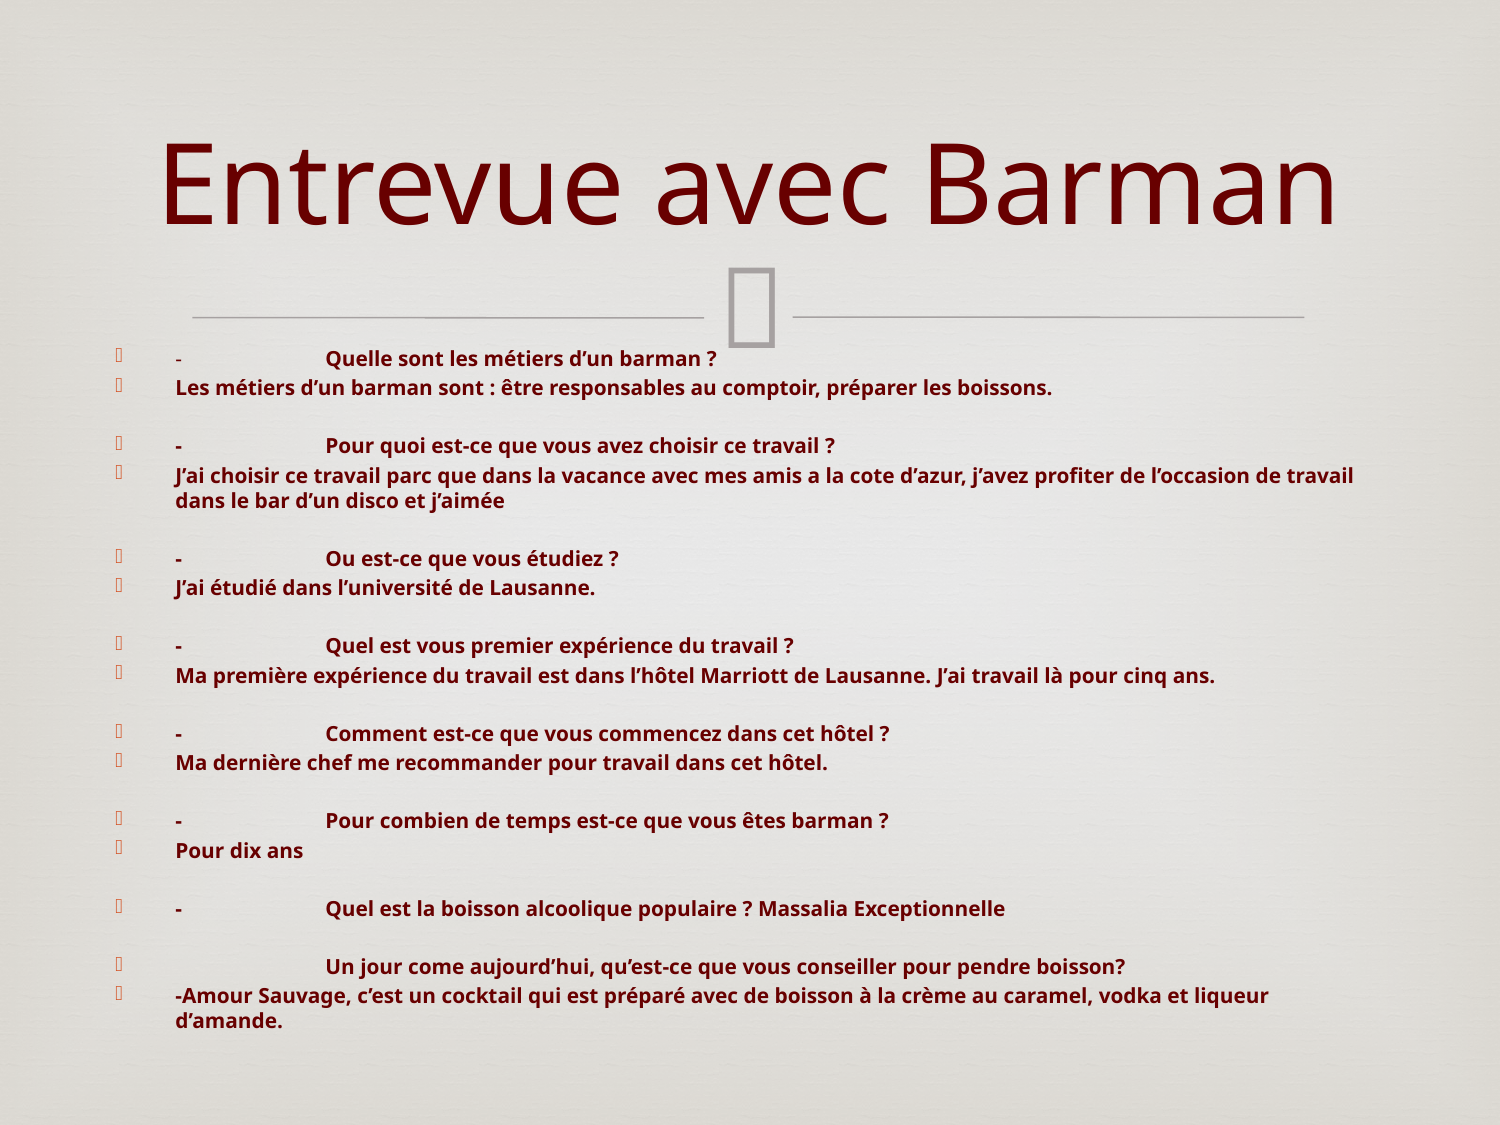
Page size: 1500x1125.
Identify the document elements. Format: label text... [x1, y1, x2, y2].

list - Quelle sont les métiers d’un barman ? Les métiers d’un barman sont : être responsables au comptoir, préparer les boissons. - Pour quoi est-ce que vous avez choisir ce travail ? J’ai choisir ce travail parc que dans la vacance avec mes amis a la cote d’azur, j’avez profiter de l’occasion de travail dans le bar d’un disco et j’aimée - Ou est-ce que vous étudiez ? J’ai étudié dans l’université de Lausanne. - Quel est vous premier expérience du travail ? Ma première expérience du travail est dans l’hôtel Marriott de Lausanne. J’ai travail là pour cinq ans. - Comment est-ce que vous commencez dans cet hôtel ? Ma dernière chef me recommander pour travail dans cet hôtel. - Pour combien de temps est-ce que vous êtes barman ? Pour dix ans - Quel est la boisson alcoolique populaire ? Massalia Exceptionnelle Un jour come aujourd’hui, qu’est-ce que vous conseiller pour pendre boisson? -Amour Sauvage, c’est un cocktail qui est préparé avec de boisson à la crème au caramel, vodka et liqueur d’amande. [100, 338, 1386, 1005]
title Entrevue avec Barman [112, 93, 1386, 267]
